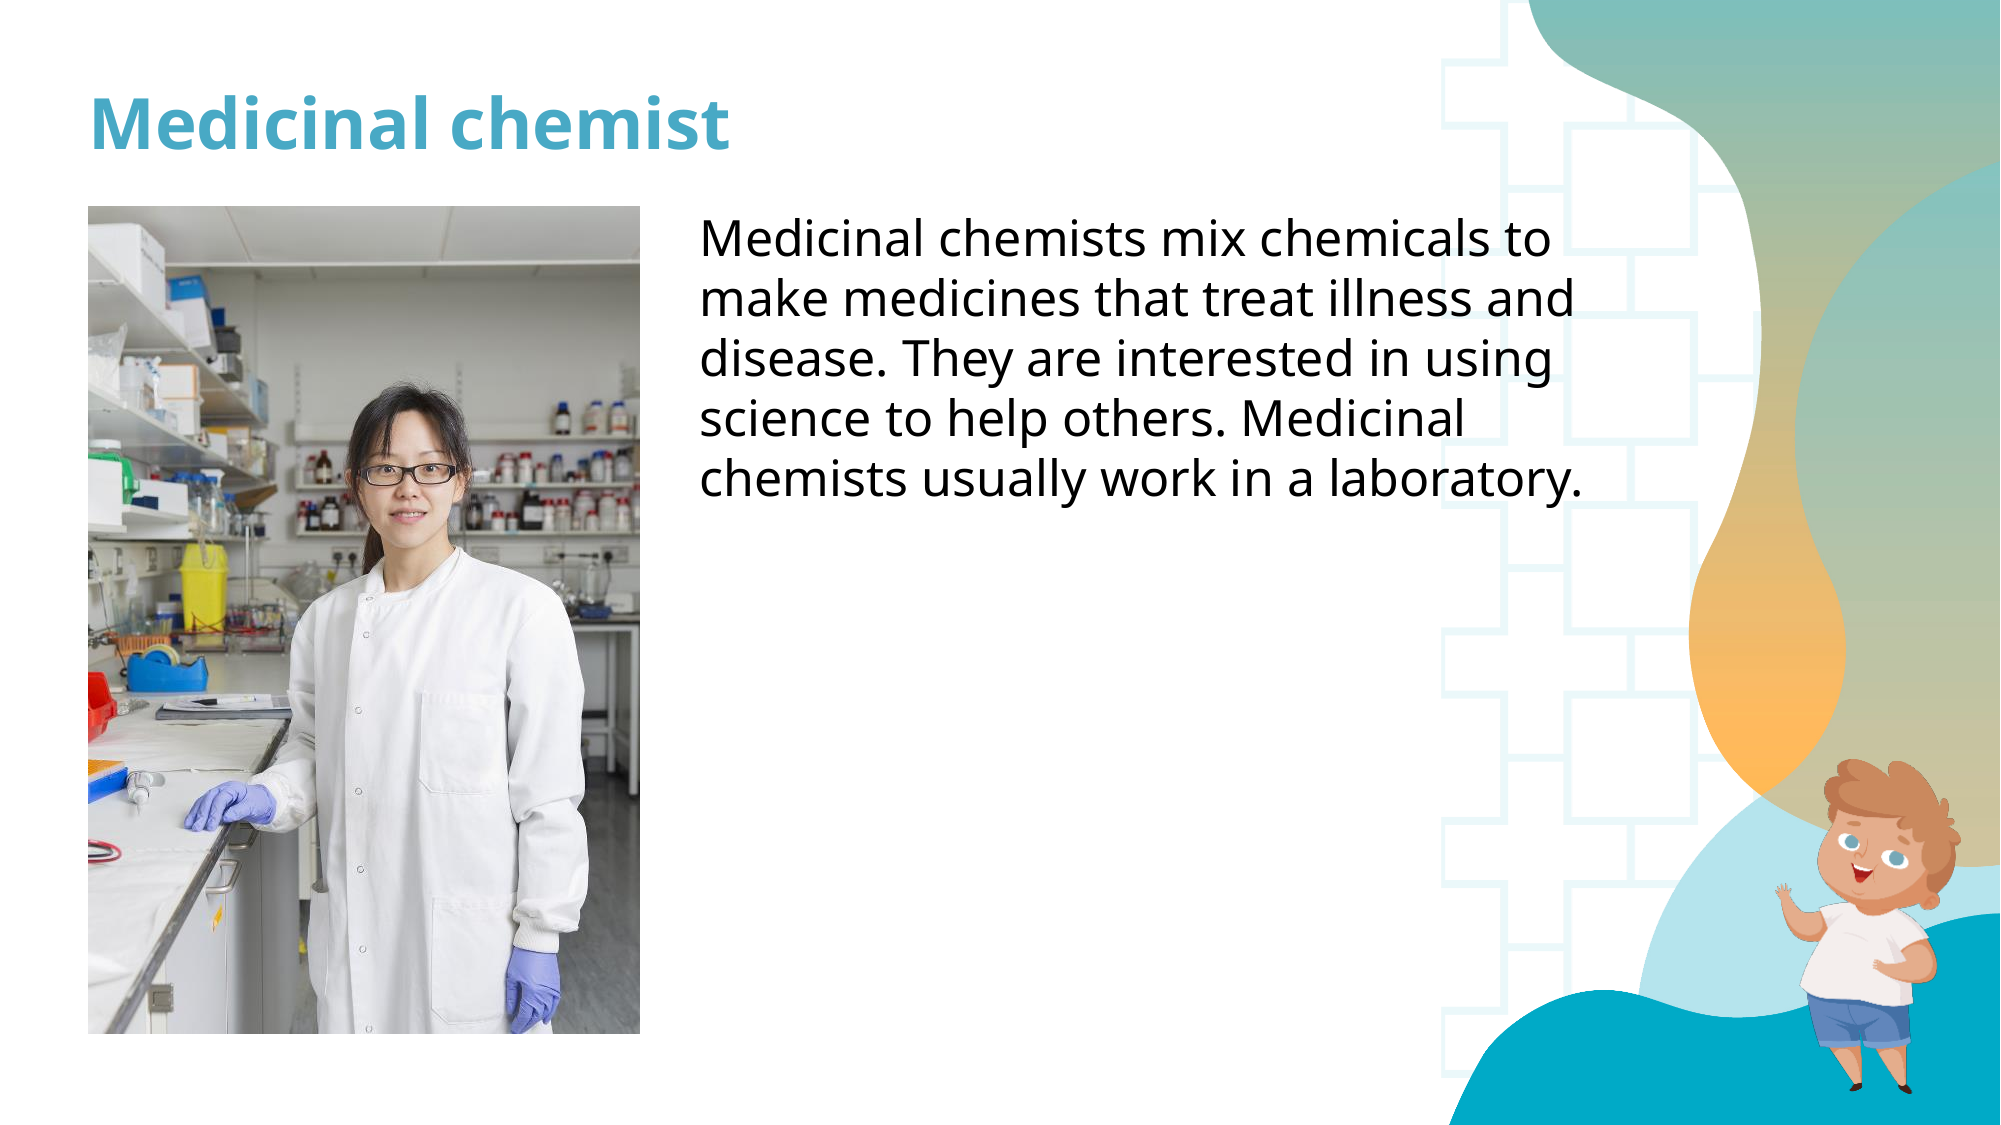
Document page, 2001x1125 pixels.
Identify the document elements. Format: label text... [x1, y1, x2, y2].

title Medicinal chemist [88, 88, 1654, 161]
picture [88, 206, 640, 1034]
list Medicinal chemists mix chemicals to make medicines that treat illness and disease. They are interested in using science to help others. Medicinal chemists usually work in a laboratory. [699, 206, 1631, 1034]
picture [1316, 0, 2000, 1125]
